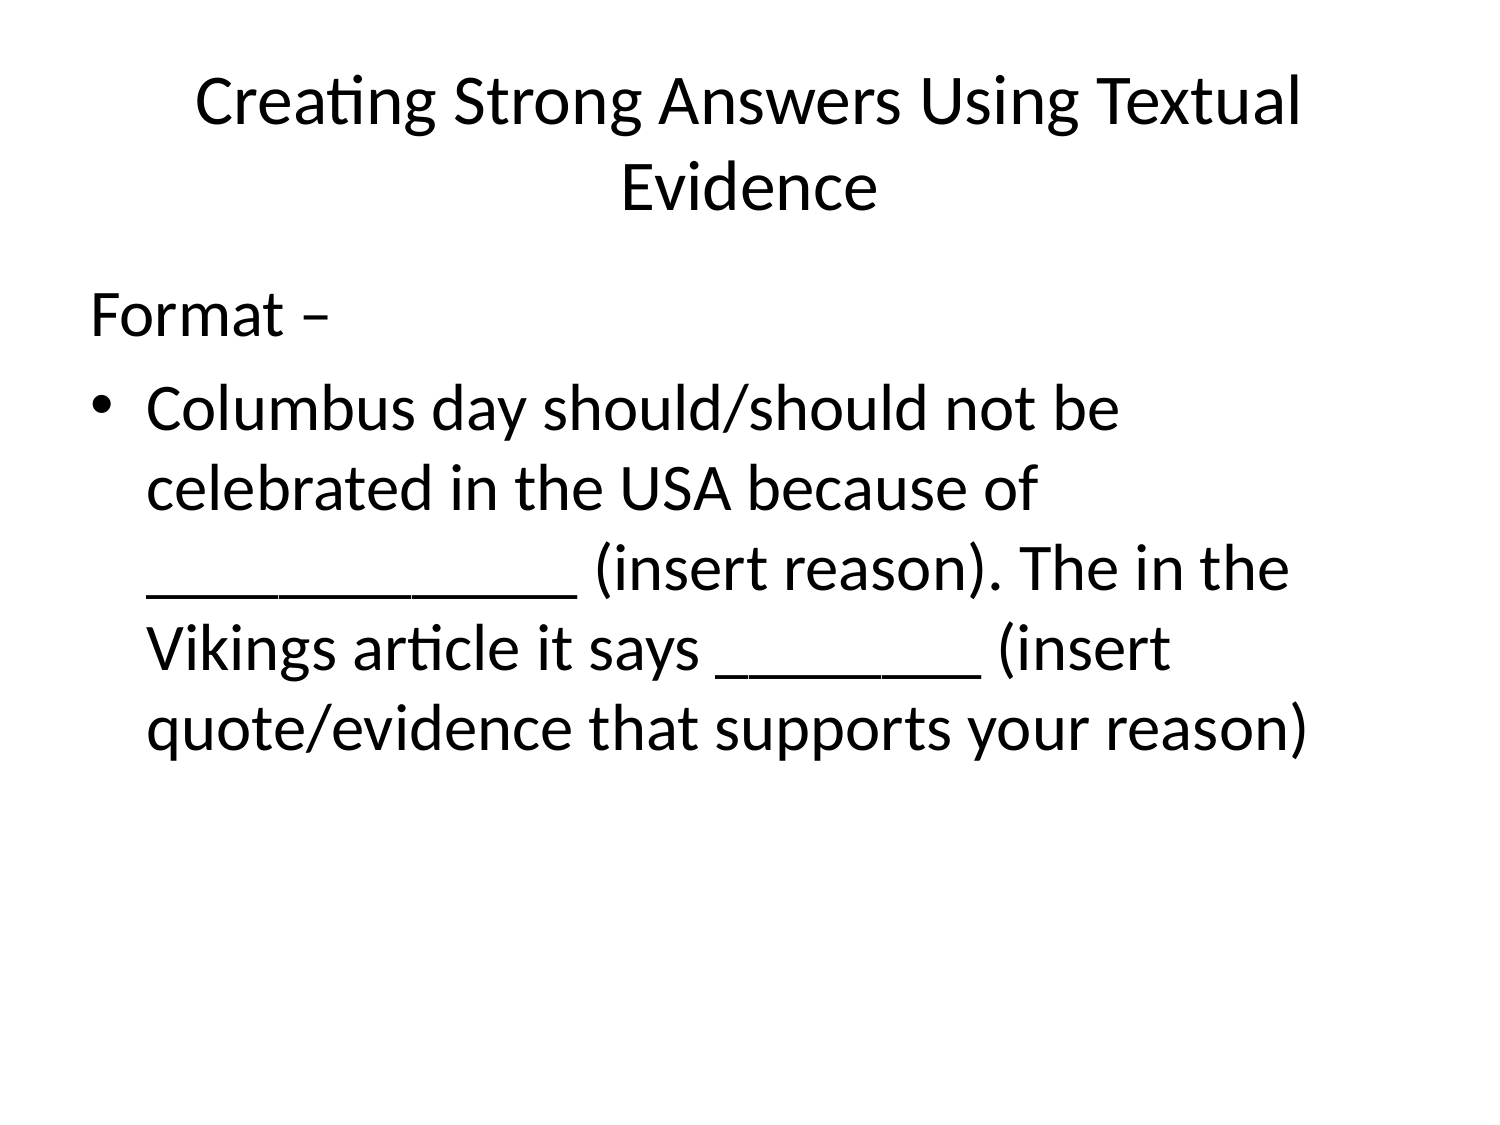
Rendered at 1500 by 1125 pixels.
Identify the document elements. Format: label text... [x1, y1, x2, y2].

title Creating Strong Answers Using Textual Evidence [75, 45, 1425, 233]
list Format – Columbus day should/should not be celebrated in the USA because of _____________ (insert reason). The in the Vikings article it says ________ (insert quote/evidence that supports your reason) [75, 262, 1425, 1005]
